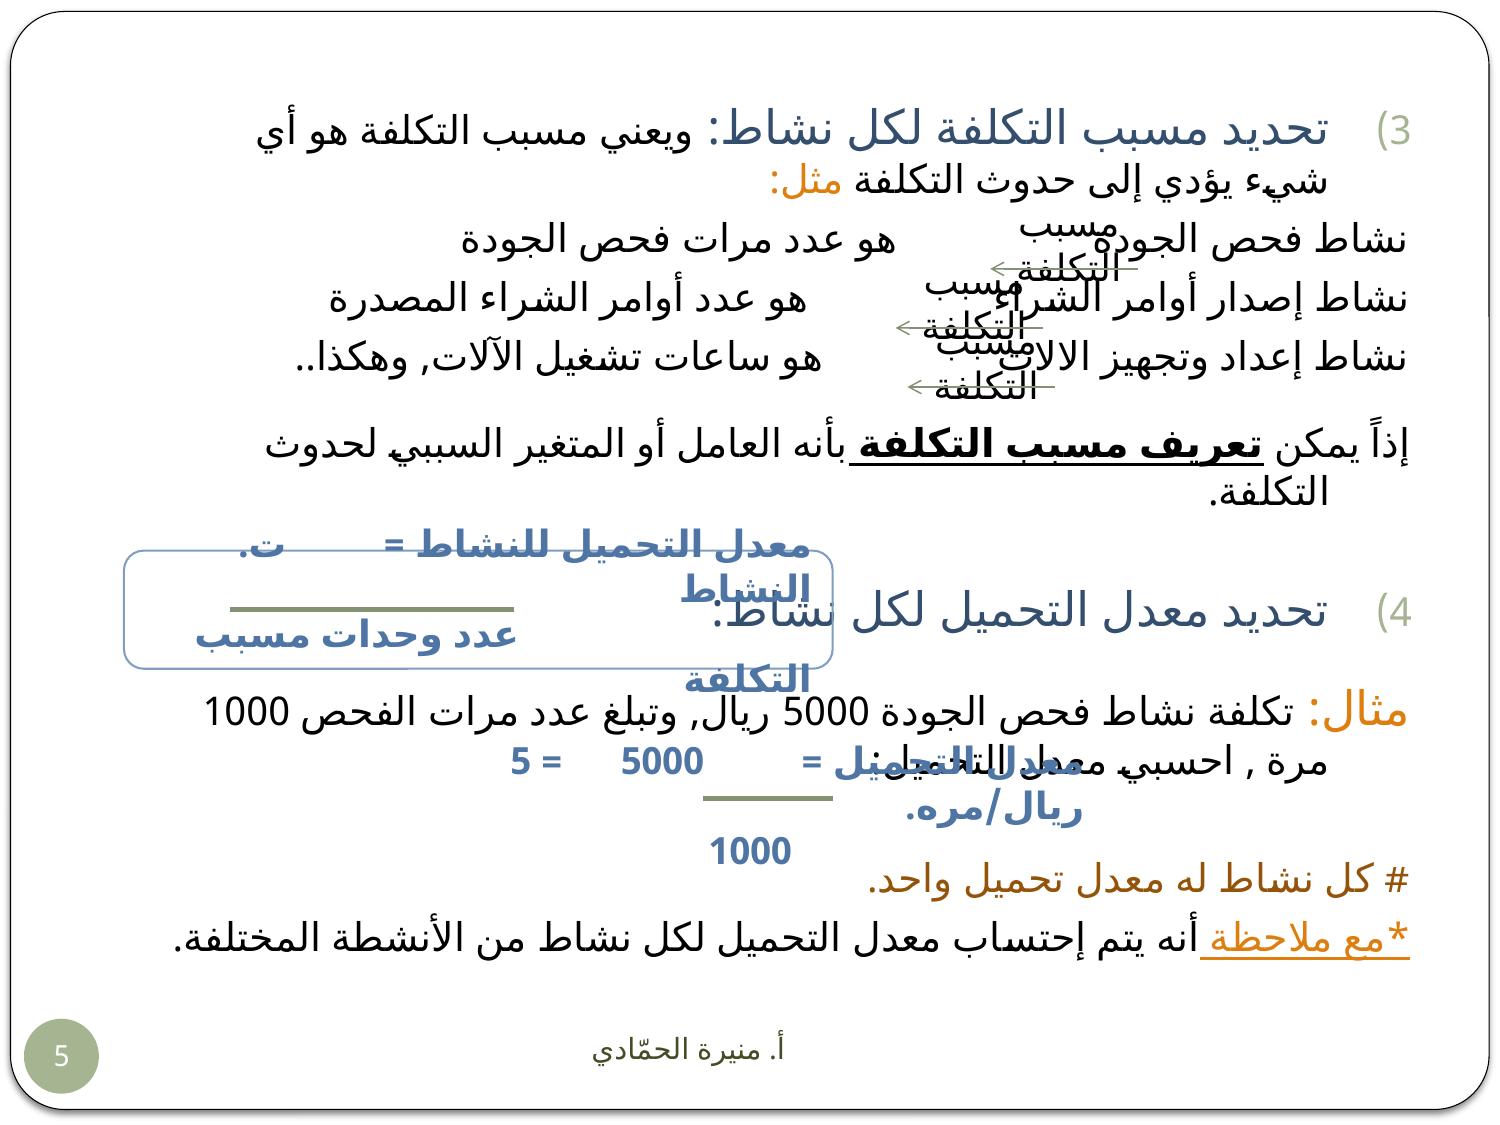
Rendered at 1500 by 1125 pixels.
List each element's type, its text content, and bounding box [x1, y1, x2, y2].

list تحديد مسبب التكلفة لكل نشاط: ويعني مسبب التكلفة هو أي شيء يؤدي إلى حدوث التكلفة مثل: نشاط فحص الجودة هو عدد مرات فحص الجودة نشاط إصدار أوامر الشراء هو عدد أوامر الشراء المصدرة نشاط إعداد وتجهيز الالات هو ساعات تشغيل الآلات, وهكذا.. إذاً يمكن تعريف مسبب التكلفة بأنه العامل أو المتغير السببي لحدوث التكلفة. تحديد معدل التحميل لكل نشاط: مثال: تكلفة نشاط فحص الجودة 5000 ريال, وتبلغ عدد مرات الفحص 1000 مرة , احسبي معدل التحميل: # كل نشاط له معدل تحميل واحد. *مع ملاحظة أنه يتم إحتساب معدل التحميل لكل نشاط من الأنشطة المختلفة. [150, 90, 1425, 988]
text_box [395, 751, 1105, 858]
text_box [123, 550, 833, 669]
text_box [867, 325, 1105, 398]
slide_number 5 [23, 1018, 99, 1094]
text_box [855, 266, 1093, 339]
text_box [950, 207, 1188, 280]
footer أ. منيرة الحمّادي [150, 1012, 800, 1088]
